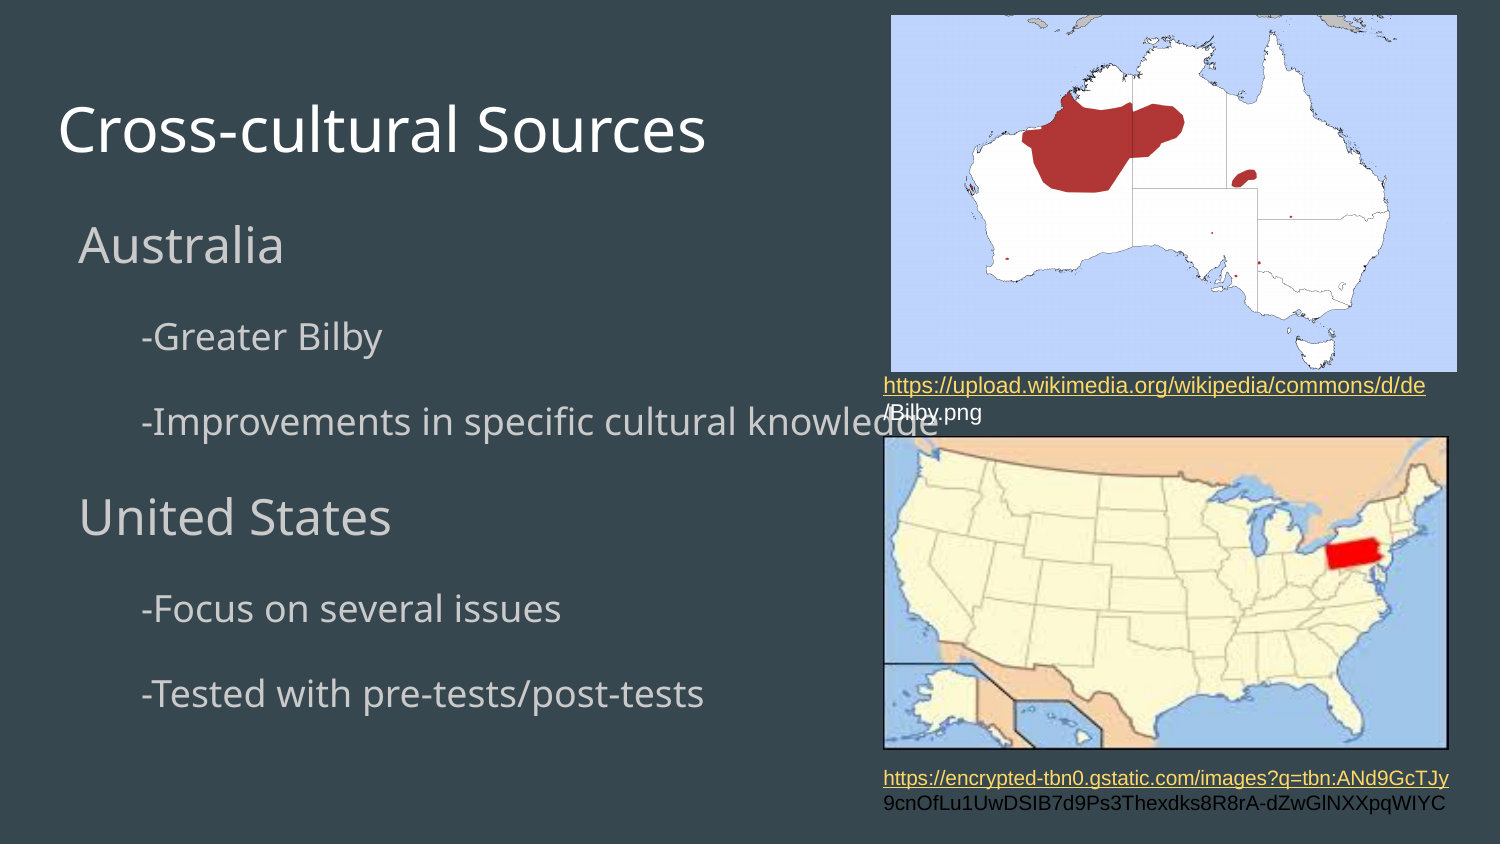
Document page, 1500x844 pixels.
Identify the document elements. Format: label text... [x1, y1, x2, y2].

picture [883, 436, 1450, 750]
text_box https://upload.wikimedia.org/wikipedia/commons/d/de /Bilby.png [868, 355, 1500, 474]
title Cross-cultural Sources [42, 74, 886, 169]
text_box https://encrypted-tbn0.gstatic.com/images?q=tbn:ANd9GcTJy 9cnOfLu1UwDSIB7d9Ps3Thexdks8R8rA-dZwGlNXXpqWIYC [868, 749, 1500, 844]
list Australia -Greater Bilby -Improvements in specific cultural knowledge United States -Focus on several issues -Tested with pre-tests/post-tests [51, 189, 886, 750]
picture [891, 14, 1458, 373]
